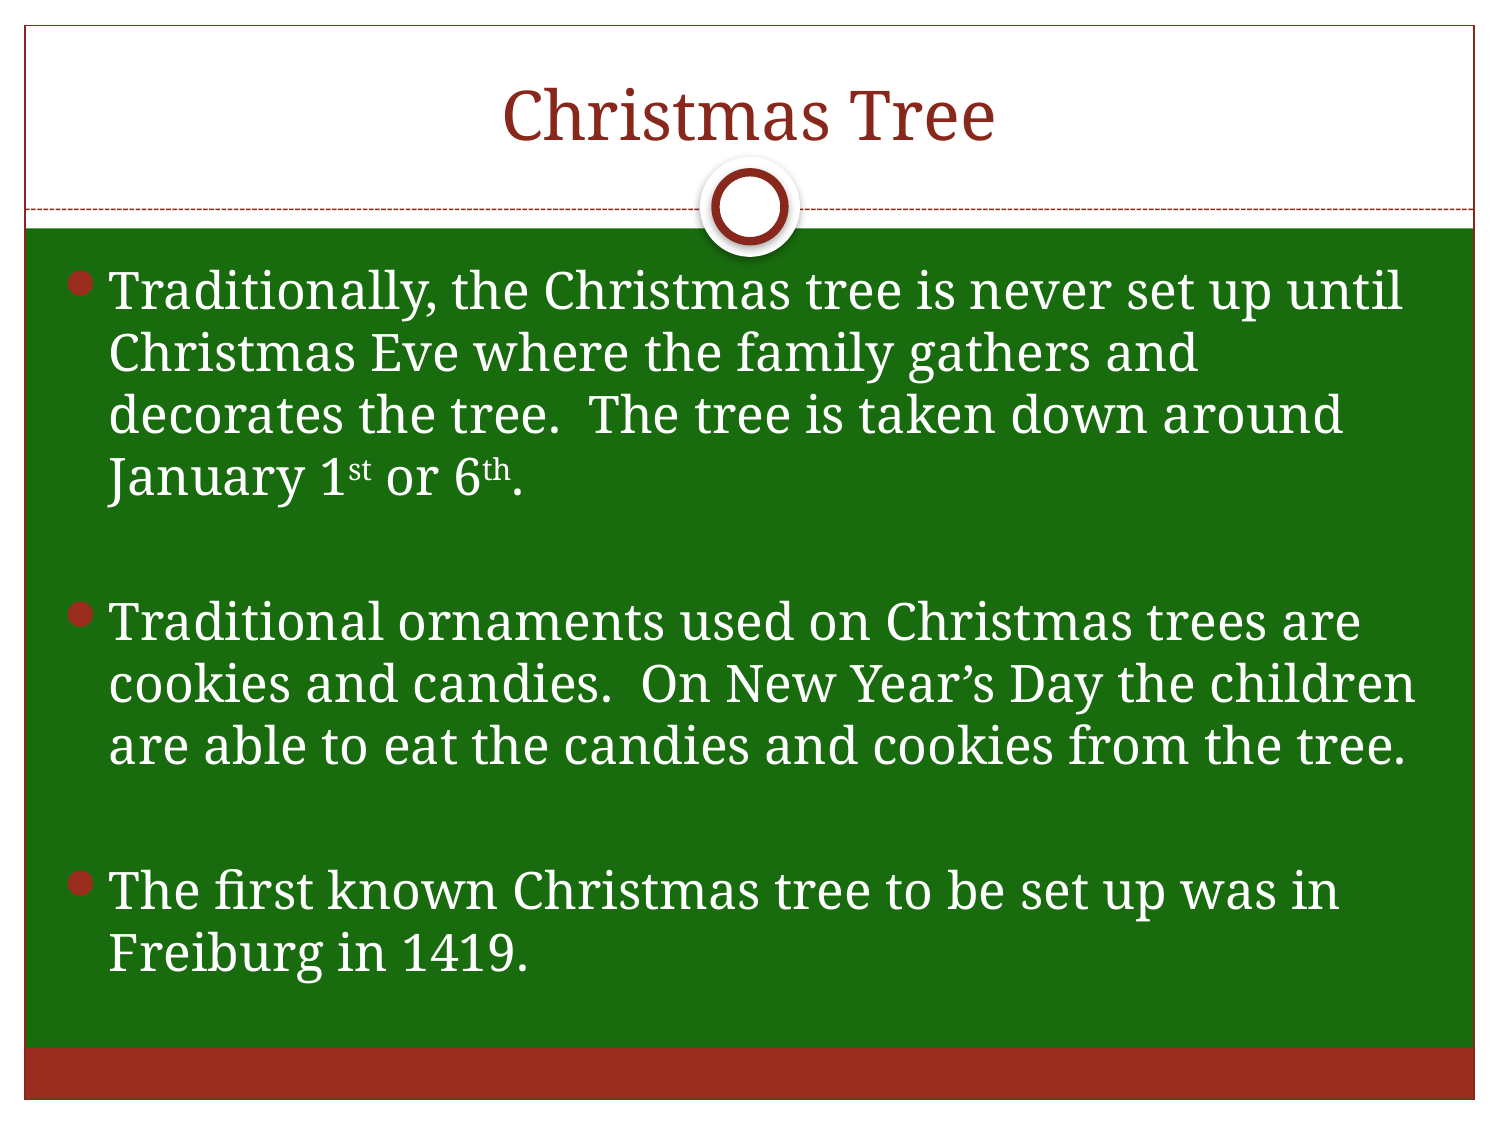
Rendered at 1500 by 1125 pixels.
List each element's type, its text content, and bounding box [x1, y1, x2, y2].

list Traditionally, the Christmas tree is never set up until Christmas Eve where the family gathers and decorates the tree. The tree is taken down around January 1st or 6th. Traditional ornaments used on Christmas trees are cookies and candies. On New Year’s Day the children are able to eat the candies and cookies from the tree. The first known Christmas tree to be set up was in Freiburg in 1419. [49, 250, 1445, 1038]
title Christmas Tree [49, 37, 1450, 162]
